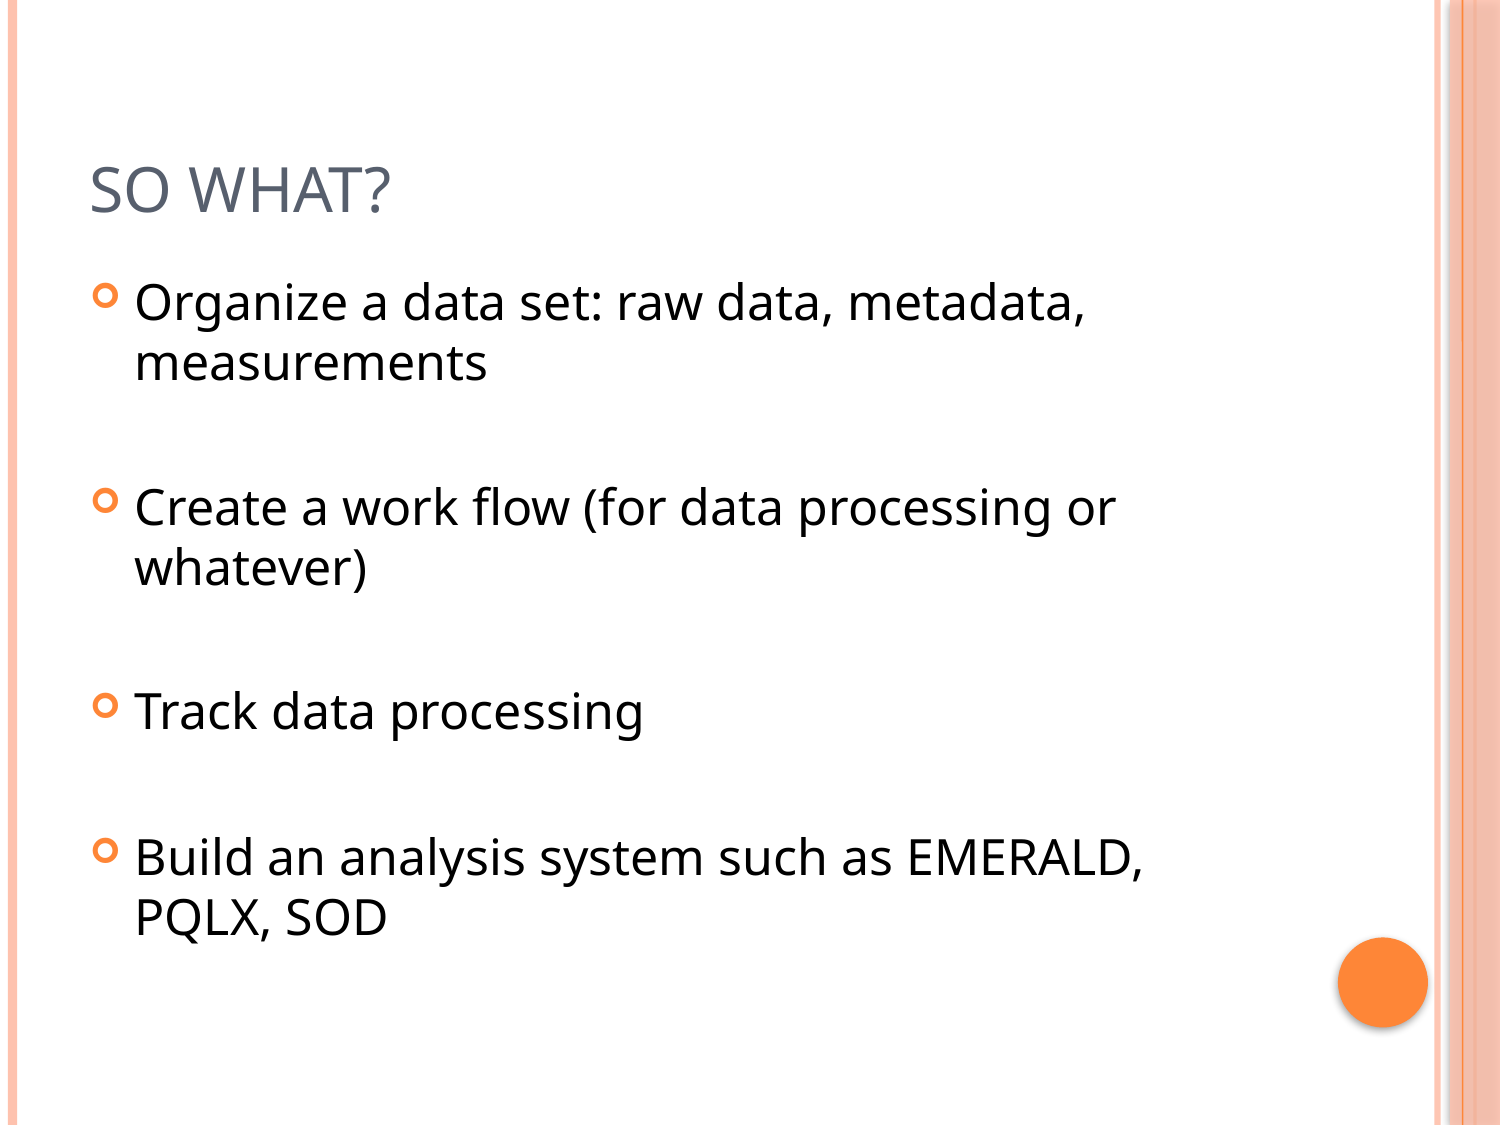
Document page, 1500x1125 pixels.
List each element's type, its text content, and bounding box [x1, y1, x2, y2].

list Organize a data set: raw data, metadata, measurements Create a work flow (for data processing or whatever) Track data processing Build an analysis system such as EMERALD, PQLX, SOD [75, 262, 1300, 1062]
title So What? [75, 45, 1300, 233]
